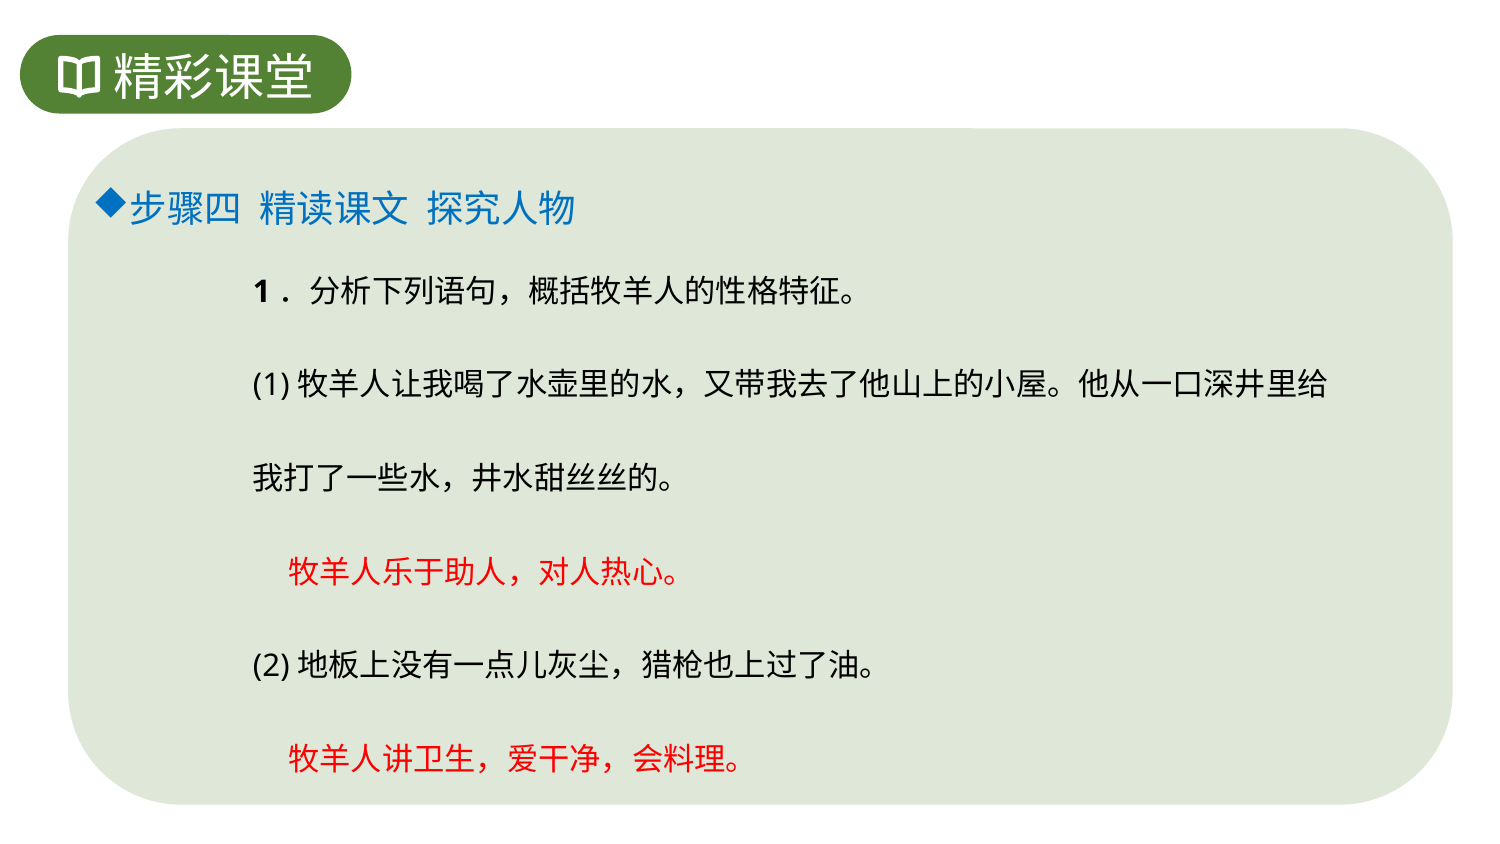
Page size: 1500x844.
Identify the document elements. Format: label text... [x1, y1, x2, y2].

text_box 1．分析下列语句，概括牧羊人的性格特征。 (1)牧羊人让我喝了水壶里的水，又带我去了他山上的小屋。他从一口深井里给我打了一些水，井水甜丝丝的。 牧羊人乐于助人，对人热心。 (2)地板上没有一点儿灰尘，猎枪也上过了油。 牧羊人讲卫生，爱干净，会料理。 [241, 209, 1358, 783]
text_box 步骤四 精读课文 探究人物 [81, 179, 737, 236]
text_box [58, 55, 101, 98]
text_box [18, 33, 353, 115]
text_box 精彩课堂 [102, 40, 333, 112]
